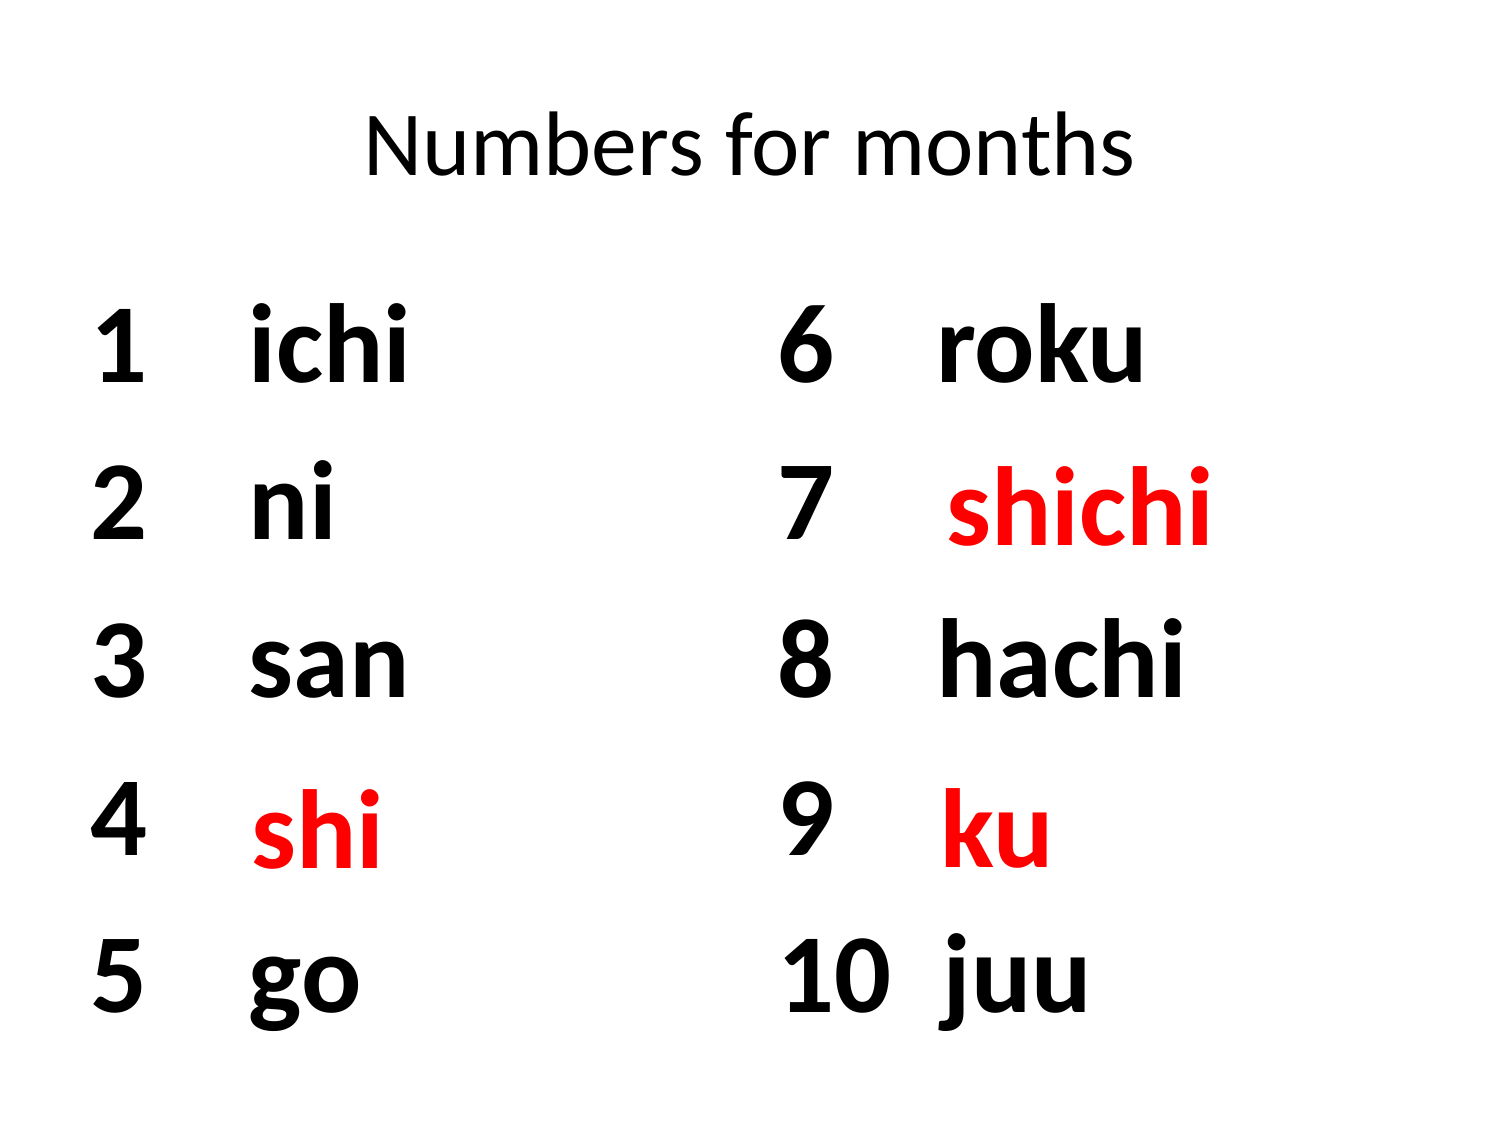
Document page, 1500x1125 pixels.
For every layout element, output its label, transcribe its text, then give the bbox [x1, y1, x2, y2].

list 1 ichi 2 ni 3 san 4 yon 5 go [75, 262, 738, 1083]
text_box ku [925, 747, 1198, 897]
text_box shichi [931, 425, 1230, 575]
list 6 roku 7 nana 8 hachi 9 kyuu 10 juu [762, 262, 1425, 1083]
title Numbers for months [75, 45, 1425, 233]
text_box shi [211, 748, 425, 899]
